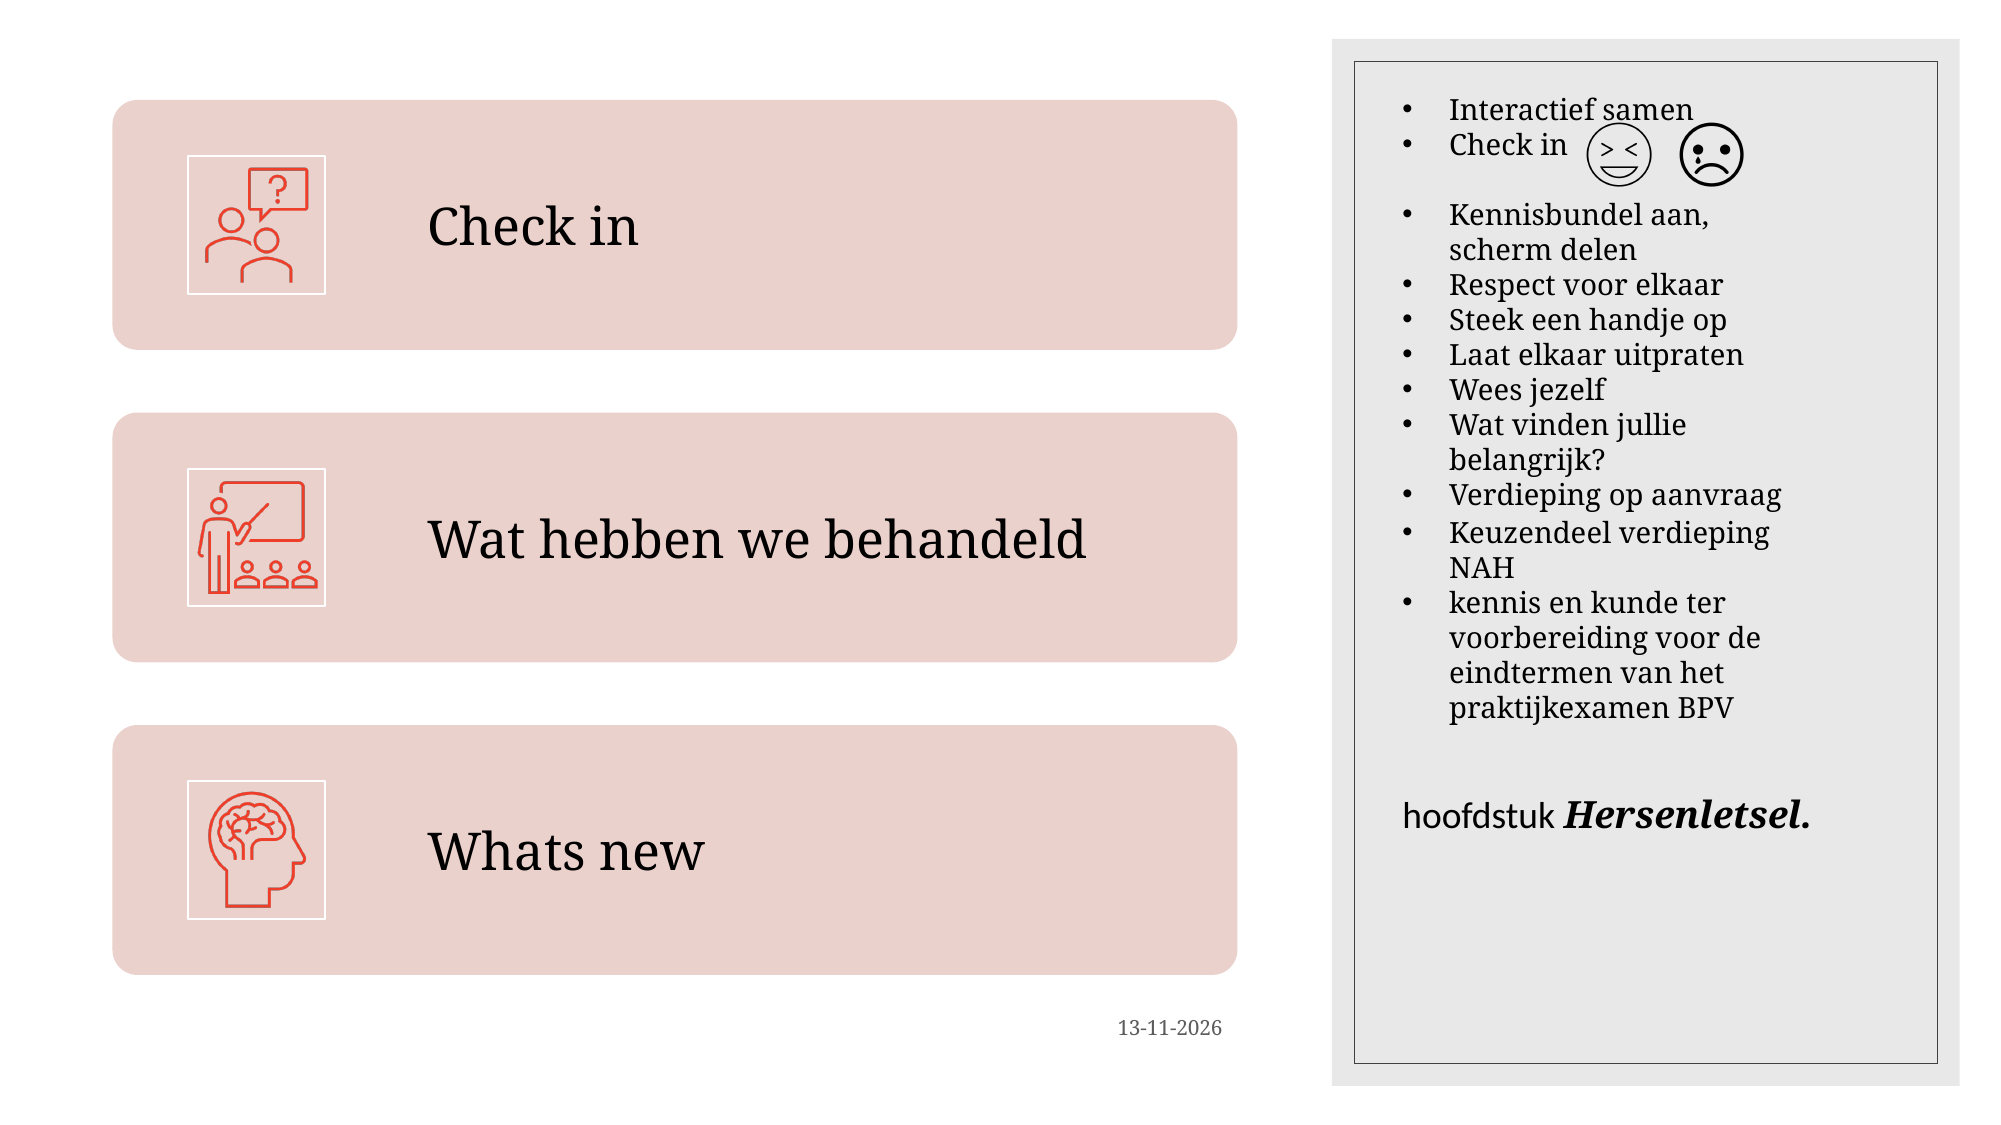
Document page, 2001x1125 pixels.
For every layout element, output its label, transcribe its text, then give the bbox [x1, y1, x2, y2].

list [112, 99, 1238, 975]
picture [1671, 114, 1752, 195]
text_box Interactief samen Check in Kennisbundel aan, scherm delen Respect voor elkaar Steek een handje op Laat elkaar uitpraten Wees jezelf Wat vinden jullie belangrijk? Verdieping op aanvraag [1387, 84, 1829, 506]
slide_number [916, 990, 1238, 1050]
picture [1578, 114, 1660, 195]
text_box hoofdstuk Hersenletsel. [1387, 783, 1829, 889]
text_box Keuzendeel verdieping NAH kennis en kunde ter voorbereiding voor de eindtermen van het praktijkexamen BPV [1387, 506, 1829, 732]
